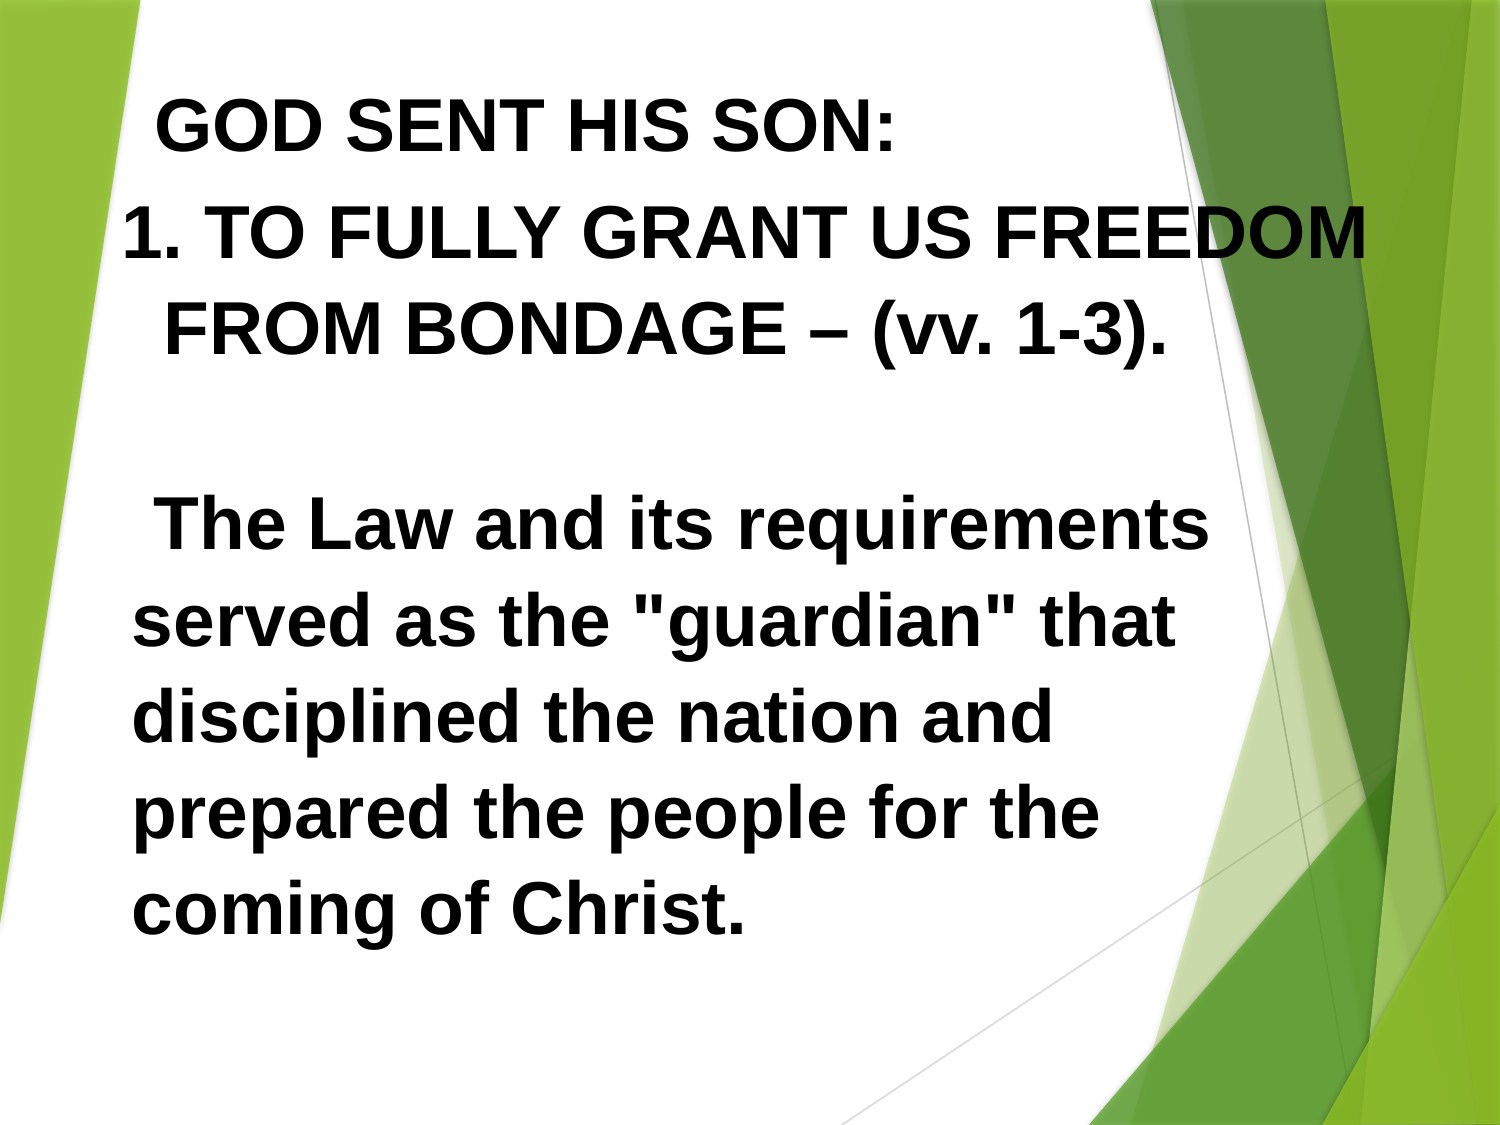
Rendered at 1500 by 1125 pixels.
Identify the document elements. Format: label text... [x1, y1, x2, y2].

text_box The Law and its requirements served as the "guardian" that disciplined the nation and prepared the people for the coming of Christ. [106, 461, 1394, 958]
text_box GOD SENT HIS SON: TO FULLY GRANT US FREEDOM FROM BONDAGE – (vv. 1-3). [106, 63, 1406, 378]
